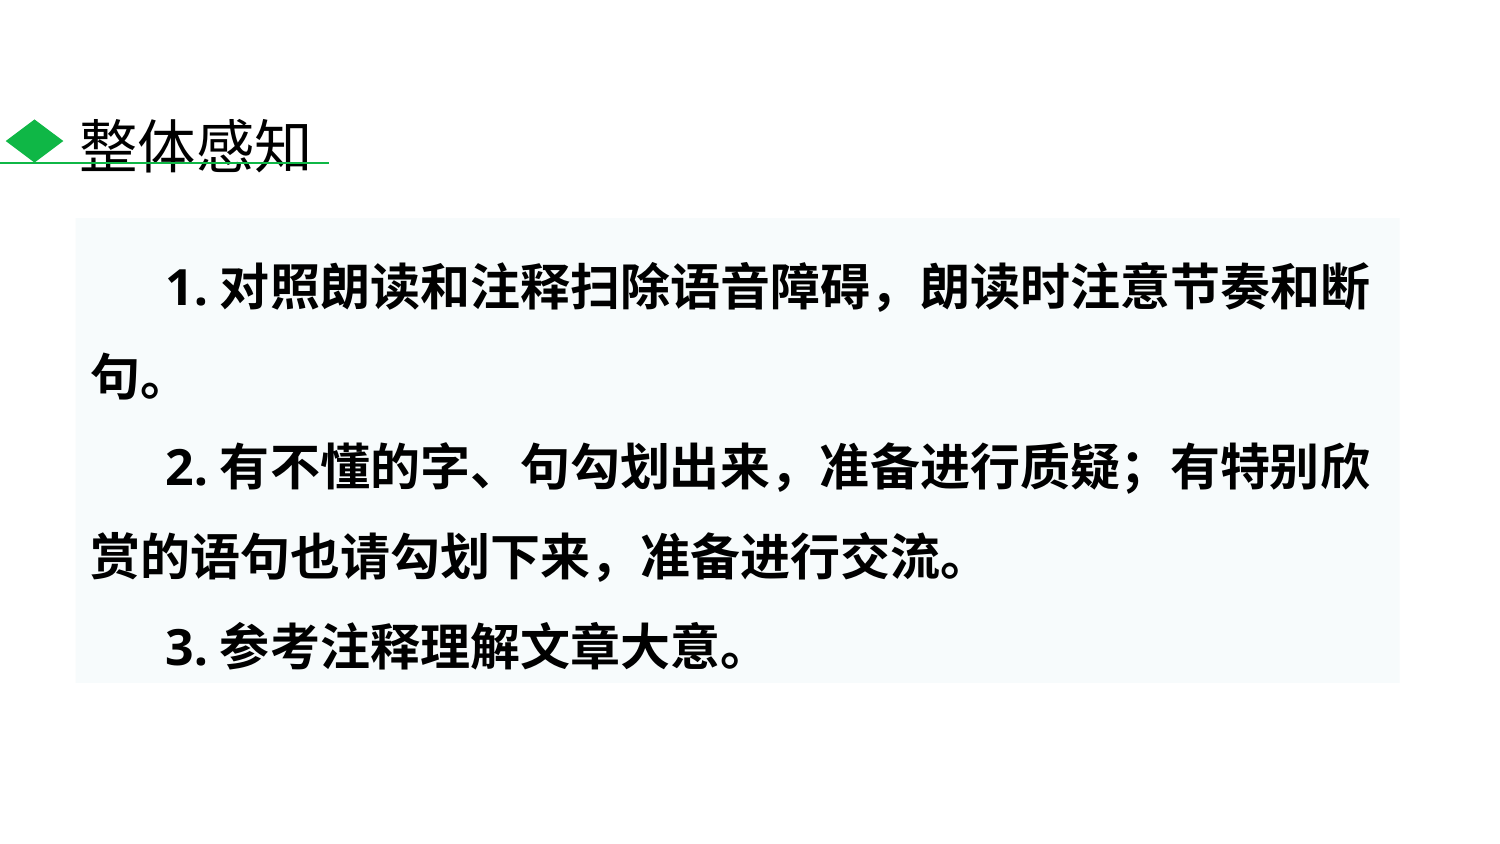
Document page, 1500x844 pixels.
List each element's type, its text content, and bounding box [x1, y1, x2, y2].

text_box 1.对照朗读和注释扫除语音障碍，朗读时注意节奏和断句。 2.有不懂的字、句勾划出来，准备进行质疑；有特别欣赏的语句也请勾划下来，准备进行交流。 3.参考注释理解文章大意。 [75, 218, 1400, 683]
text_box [0, 102, 330, 189]
